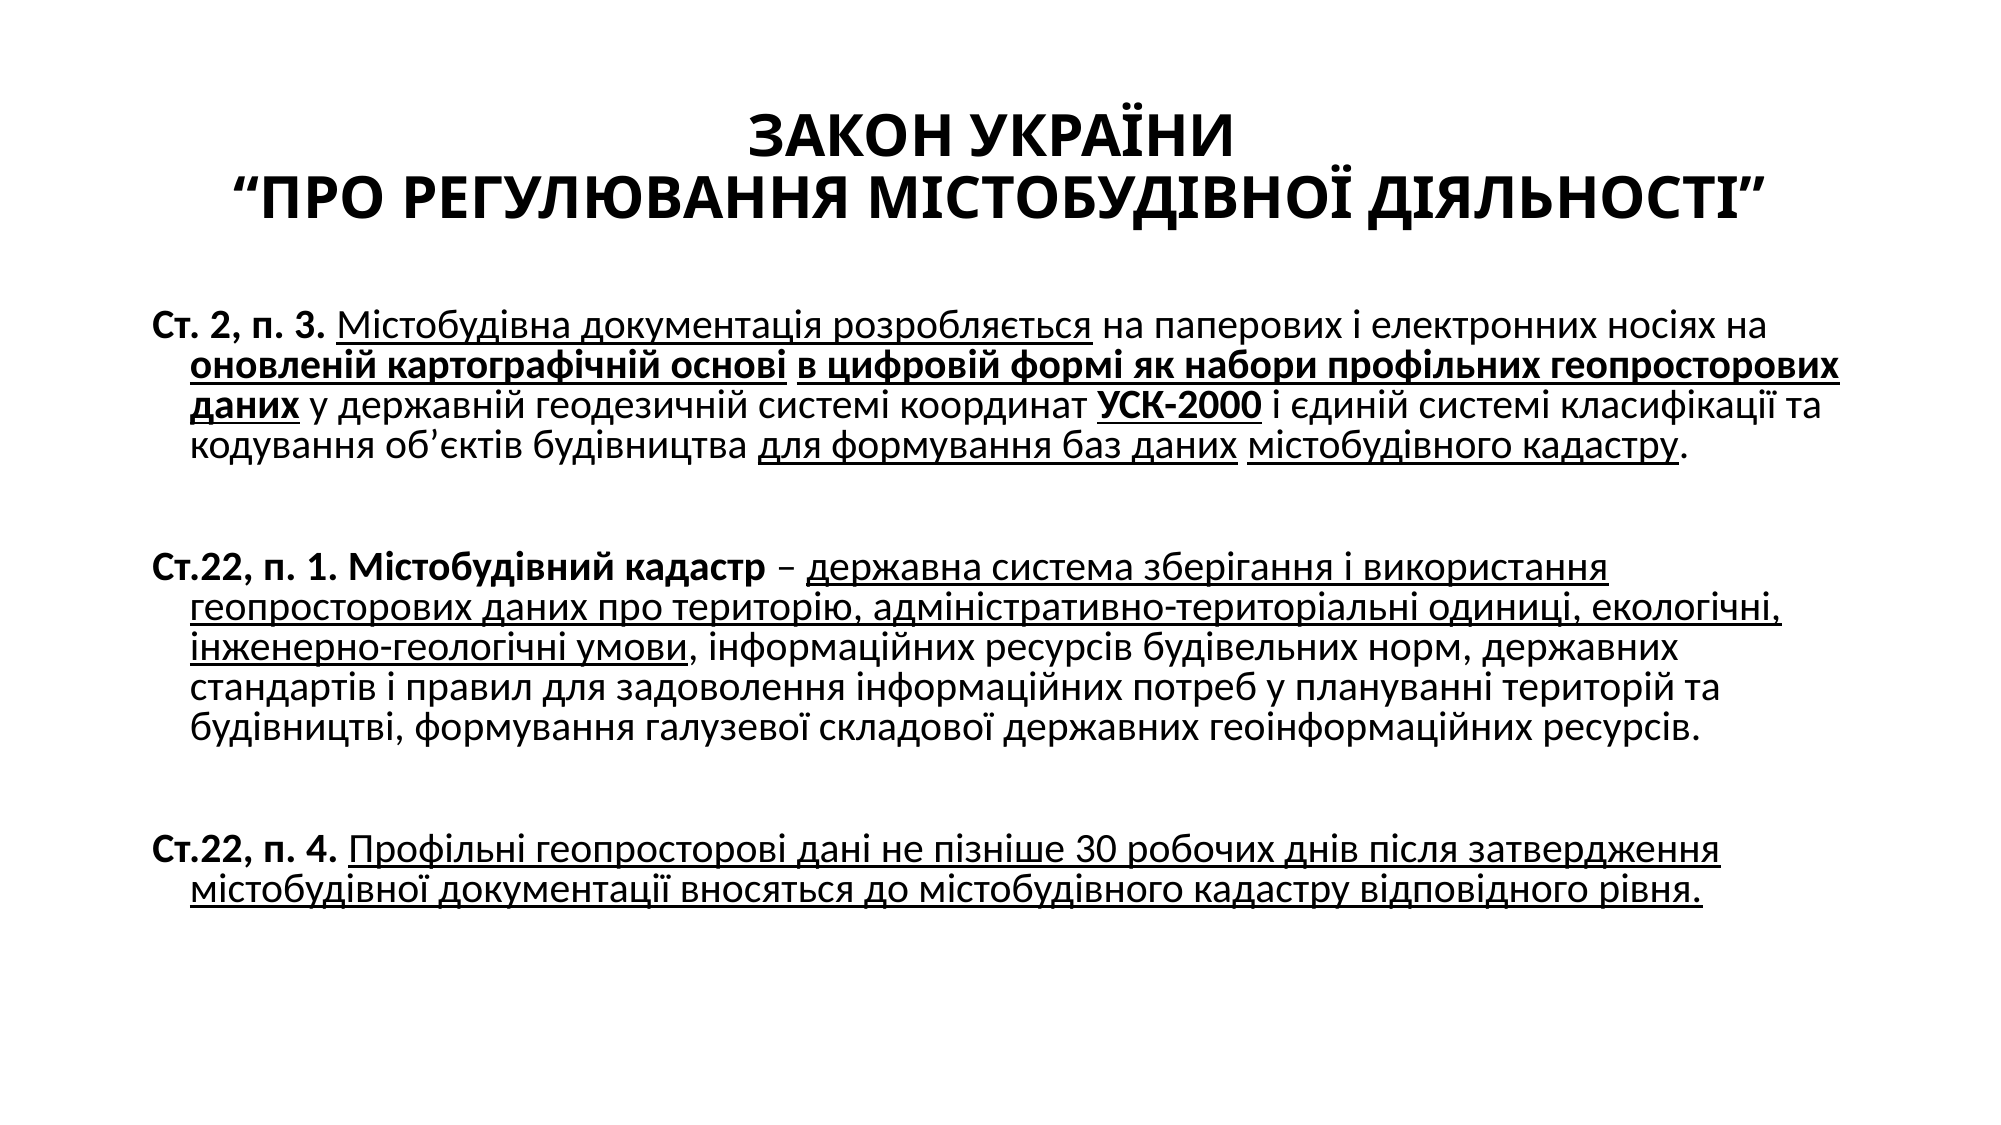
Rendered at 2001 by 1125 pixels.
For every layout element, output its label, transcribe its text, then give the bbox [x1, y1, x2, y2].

title ЗАКОН УКРАЇНИ “ПРО РЕГУЛЮВАННЯ МІСТОБУДІВНОЇ ДІЯЛЬНОСТІ” [137, 59, 1863, 278]
list Ст. 2, п. 3. Містобудівна документація розробляється на паперових і електронних носіях на оновленій картографічній основі в цифровій формі як набори профільних геопросторових даних у державній геодезичній системі координат УСК-2000 і єдиній системі класифікації та кодування об’єктів будівництва для формування баз даних містобудівного кадастру. Ст.22, п. 1. Містобудівний кадастр – державна система зберігання і використання геопросторових даних про територію, адміністративно-територіальні одиниці, екологічні, інженерно-геологічні умови, інформаційних ресурсів будівельних норм, державних стандартів і правил для задоволення інформаційних потреб у плануванні територій та будівництві, формування галузевої складової державних геоінформаційних ресурсів. Ст.22, п. 4. Профільні геопросторові дані не пізніше 30 робочих днів після затвердження містобудівної документації вносяться до містобудівного кадастру відповідного рівня. [137, 299, 1863, 1014]
